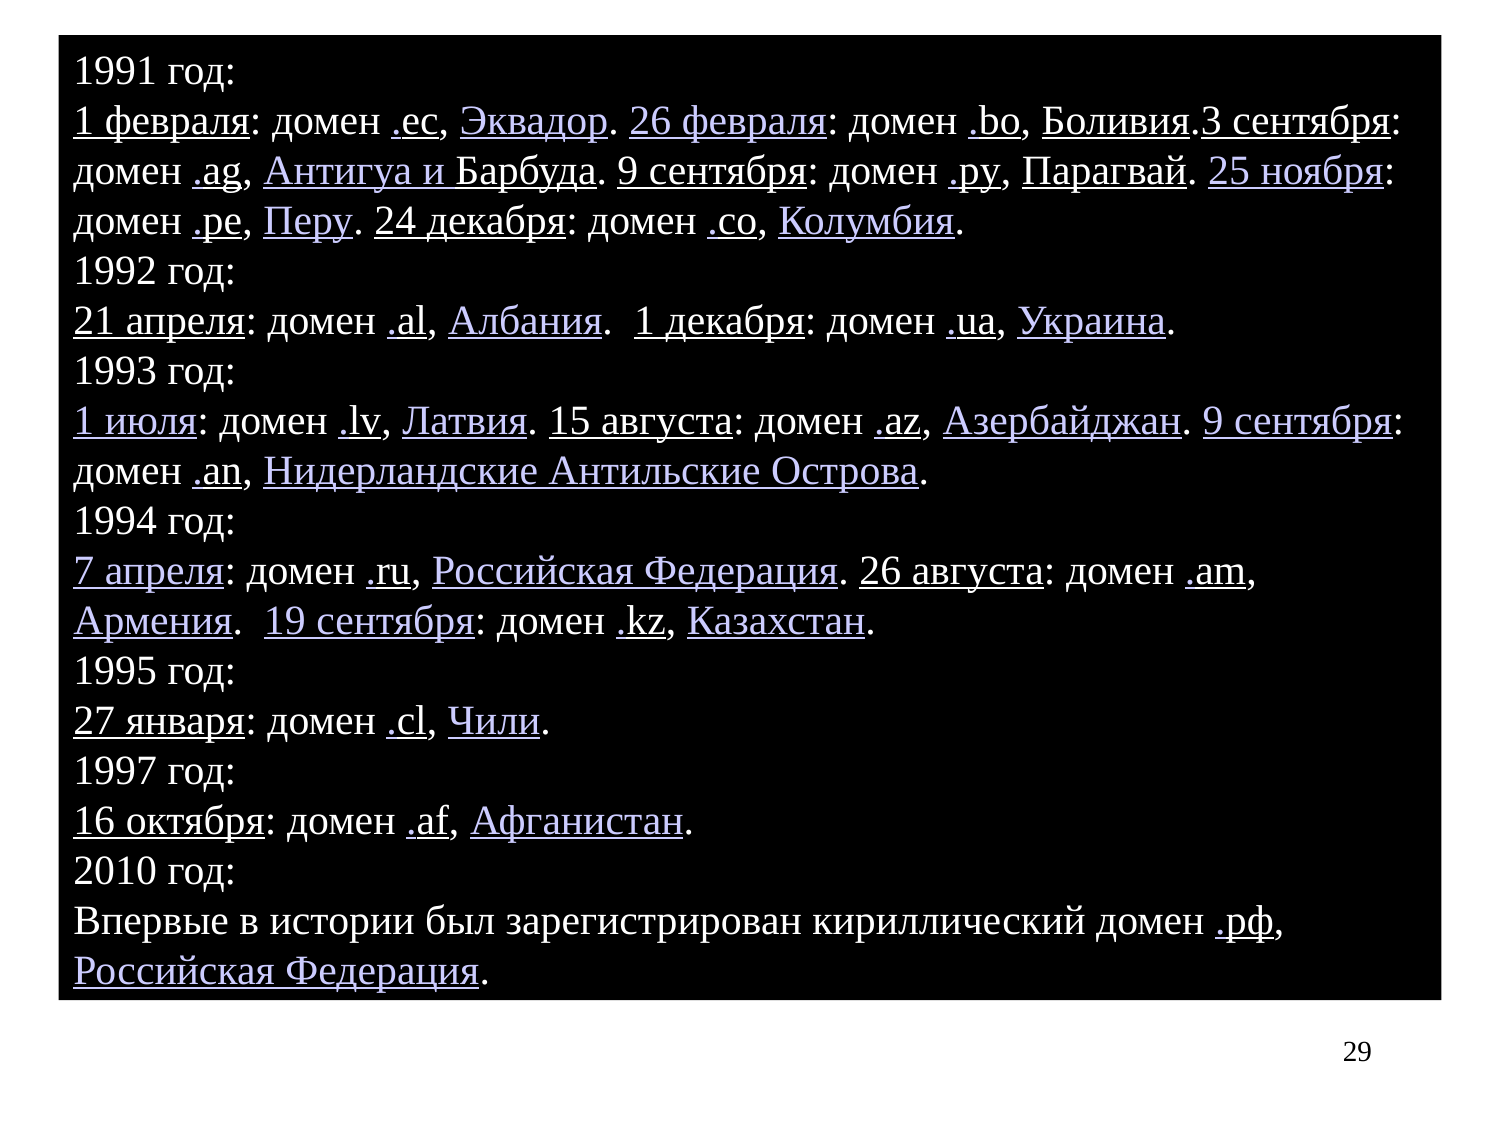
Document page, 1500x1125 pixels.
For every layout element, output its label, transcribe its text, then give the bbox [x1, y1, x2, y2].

slide_number 29 [1074, 1024, 1388, 1101]
text_box 1991 год: 1 февраля: домен .ec, Эквадор. 26 февраля: домен .bo, Боливия.3 сентября: домен .ag, Антигуа и Барбуда. 9 сентября: домен .py, Парагвай. 25 ноября: домен .pe, Перу. 24 декабря: домен .co, Колумбия. 1992 год: 21 апреля: домен .al, Албания. 1 декабря: домен .ua, Украина. 1993 год: 1 июля: домен .lv, Латвия. 15 августа: домен .az, Азербайджан. 9 сентября: домен .an, Нидерландские Антильские Острова. 1994 год: 7 апреля: домен .ru, Российская Федерация. 26 августа: домен .am, Армения. 19 сентября: домен .kz, Казахстан. 1995 год: 27 января: домен .cl, Чили. 1997 год: 16 октября: домен .af, Афганистан. 2010 год: Впервые в истории был зарегистрирован кириллический домен .рф, Российская Федерация. [58, 35, 1442, 1001]
